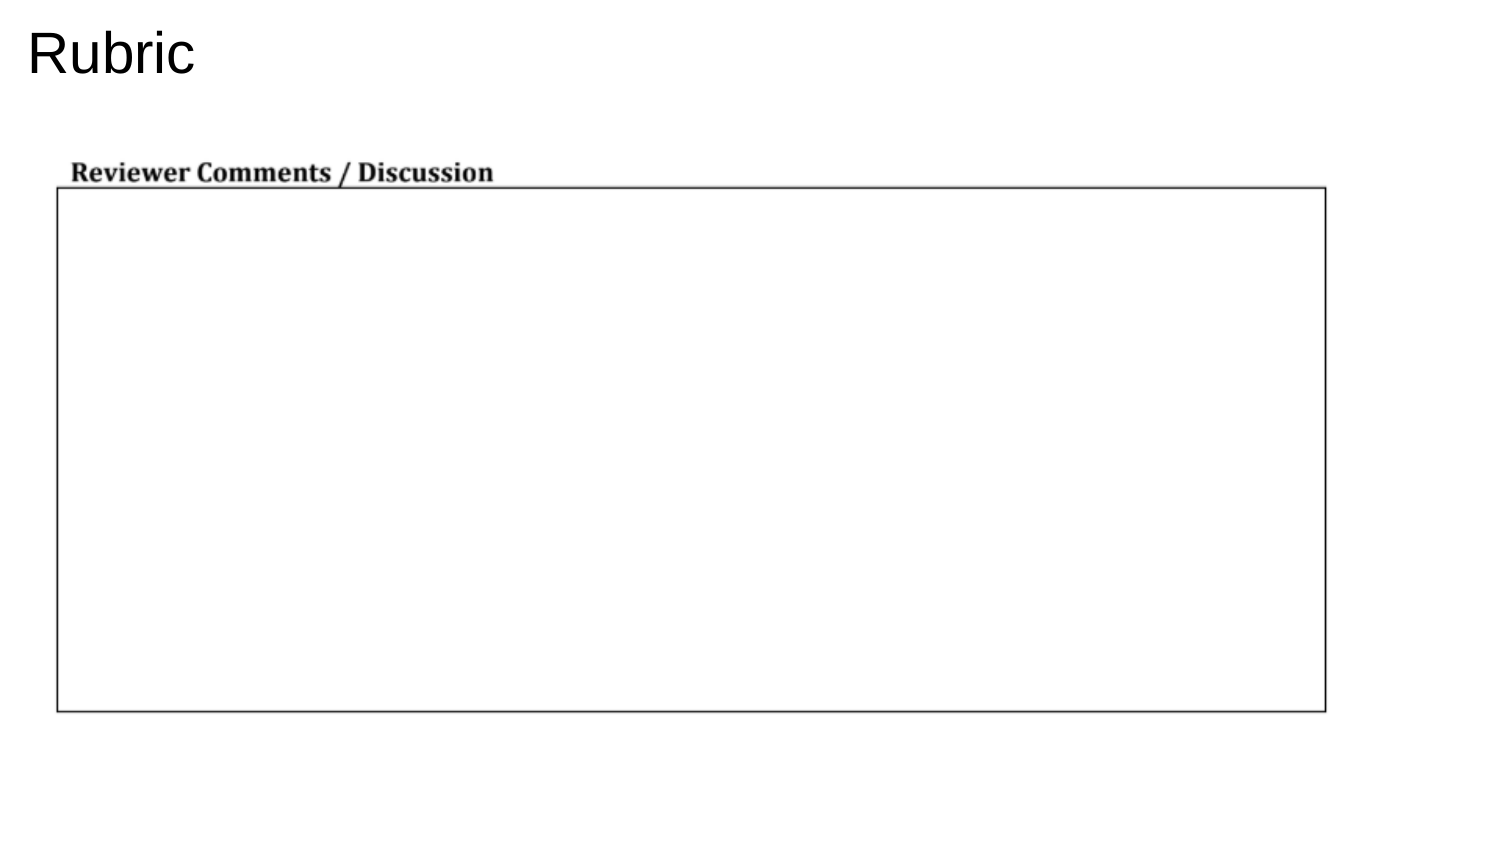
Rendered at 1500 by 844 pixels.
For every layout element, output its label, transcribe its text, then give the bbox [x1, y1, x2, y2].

title Rubric [12, 0, 224, 98]
picture [24, 121, 1362, 759]
